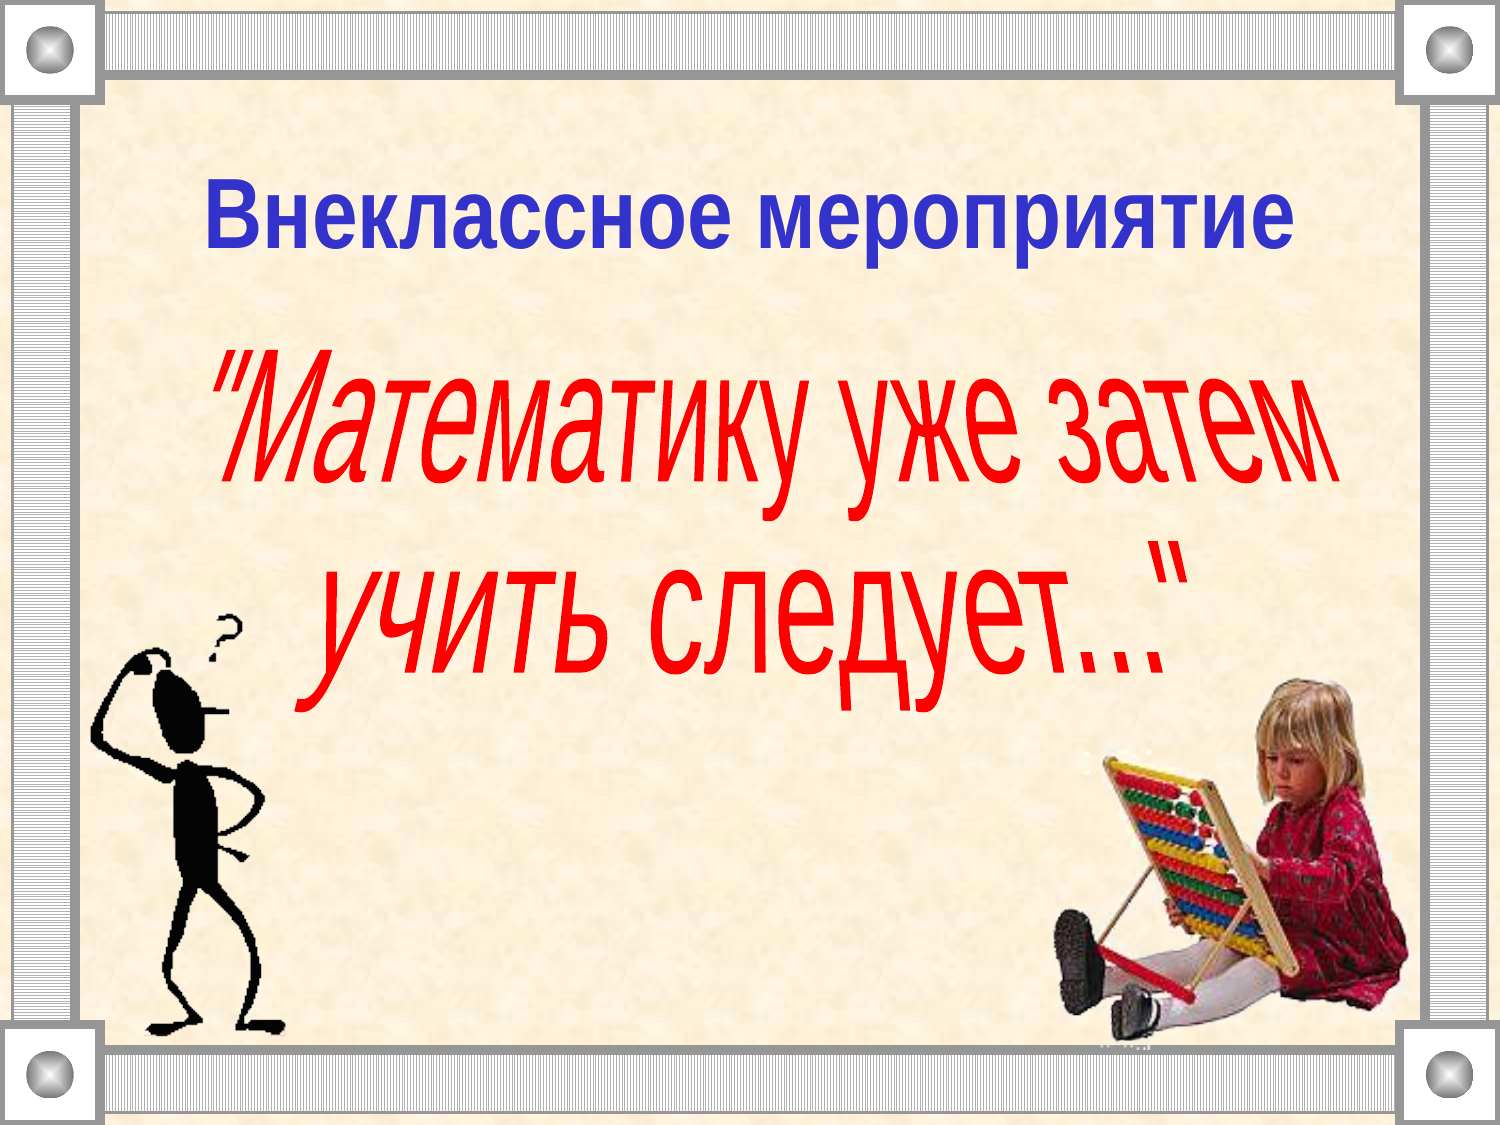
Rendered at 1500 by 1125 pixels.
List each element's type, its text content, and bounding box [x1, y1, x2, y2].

picture [1489, 105, 1500, 1020]
subtitle [212, 499, 1263, 788]
title Внеклассное мероприятие [149, 87, 1351, 329]
picture [105, 0, 1395, 11]
picture [0, 105, 11, 1020]
picture [105, 1114, 1395, 1125]
picture [80, 80, 1420, 1051]
